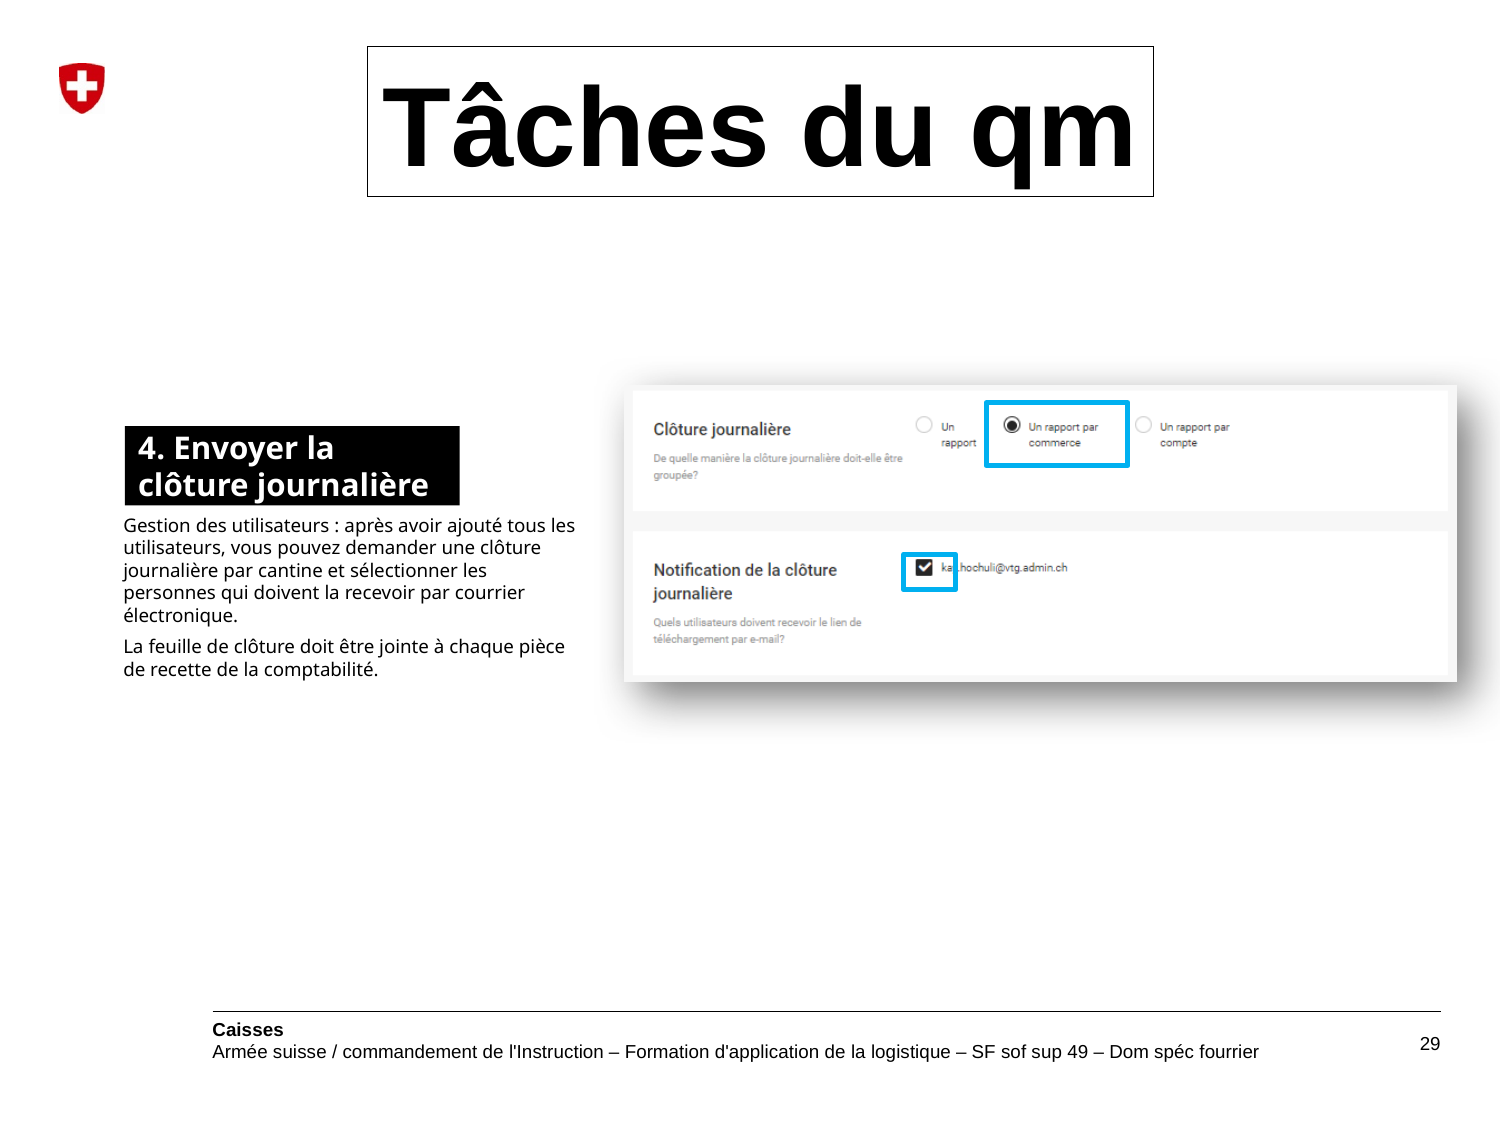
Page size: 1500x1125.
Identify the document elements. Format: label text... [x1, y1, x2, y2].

text_box Gestion des utilisateurs : après avoir ajouté tous les utilisateurs, vous pouvez demander une clôture journalière par cantine et sélectionner les personnes qui doivent la recevoir par courrier électronique. La feuille de clôture doit être jointe à chaque pièce de recette de la comptabilité. [108, 505, 599, 688]
text_box 4. Envoyer la clôture journalière [124, 426, 460, 506]
picture [59, 63, 105, 114]
picture [623, 385, 1457, 683]
text_box Tâches du qm [367, 46, 1154, 197]
